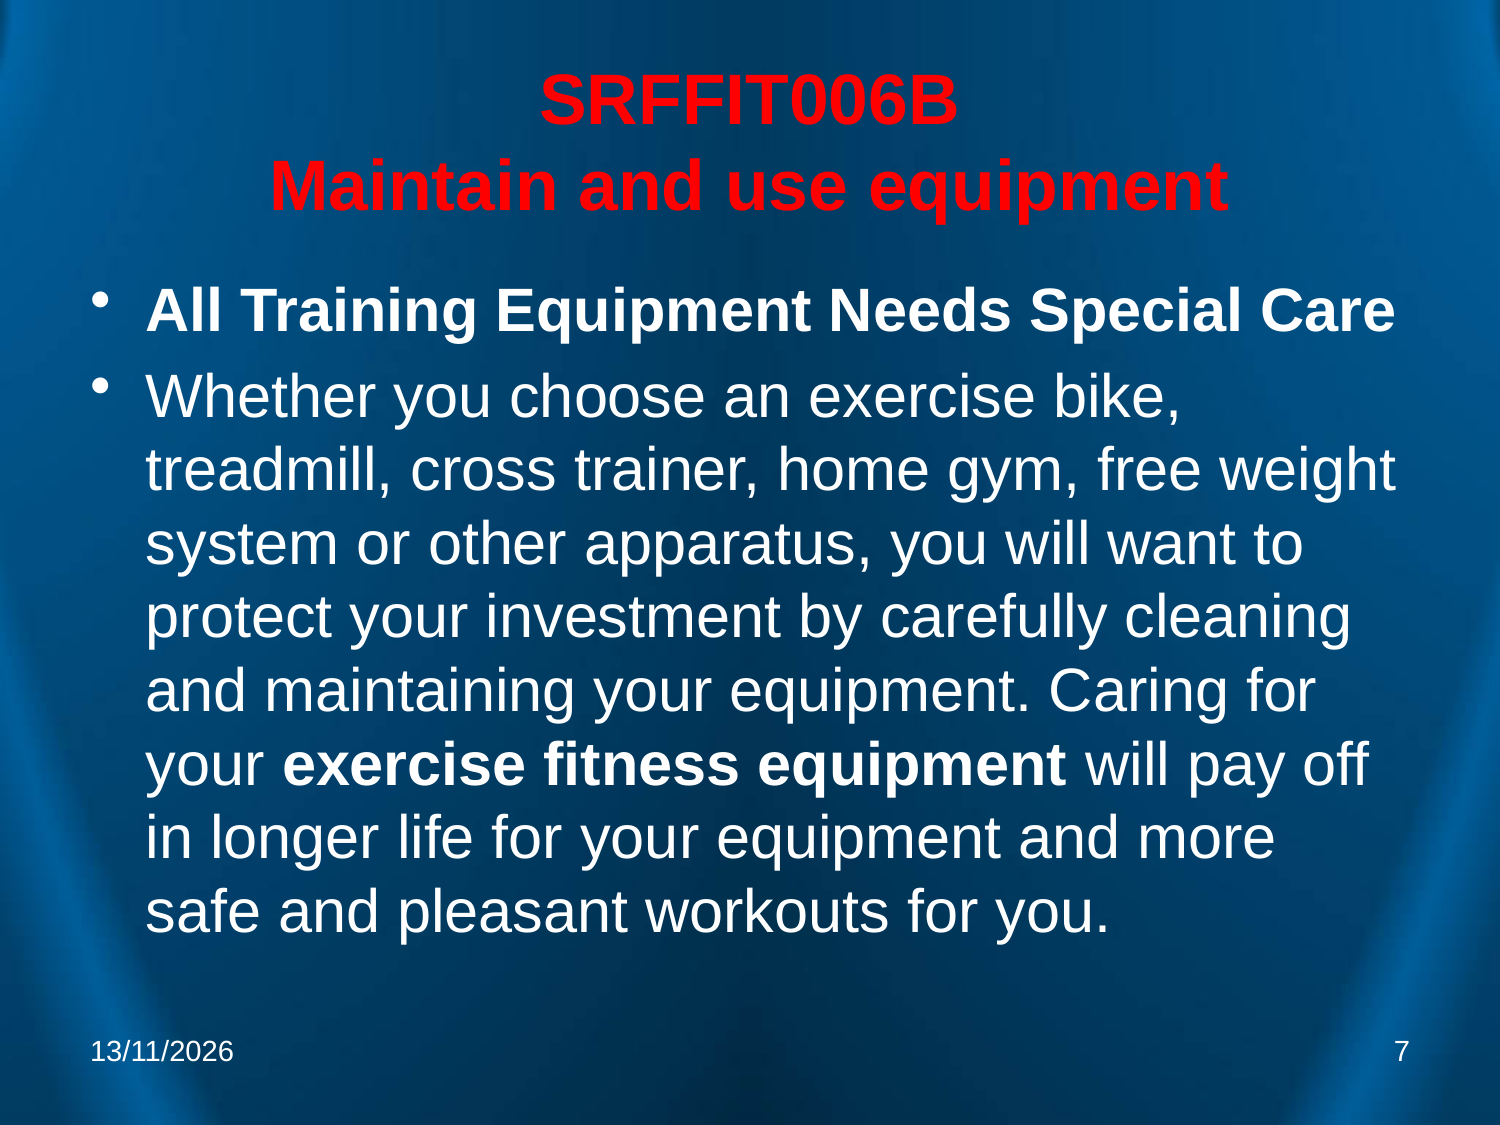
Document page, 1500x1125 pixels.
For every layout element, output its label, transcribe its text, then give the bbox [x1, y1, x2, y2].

picture [0, 0, 1500, 1125]
list All Training Equipment Needs Special Care Whether you choose an exercise bike, treadmill, cross trainer, home gym, free weight system or other apparatus, you will want to protect your investment by carefully cleaning and maintaining your equipment. Caring for your exercise fitness equipment will pay off in longer life for your equipment and more safe and pleasant workouts for you. [74, 262, 1426, 1006]
slide_number 7 [1074, 1024, 1426, 1103]
title SRFFIT006B Maintain and use equipment [74, 44, 1426, 233]
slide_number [74, 1024, 426, 1103]
